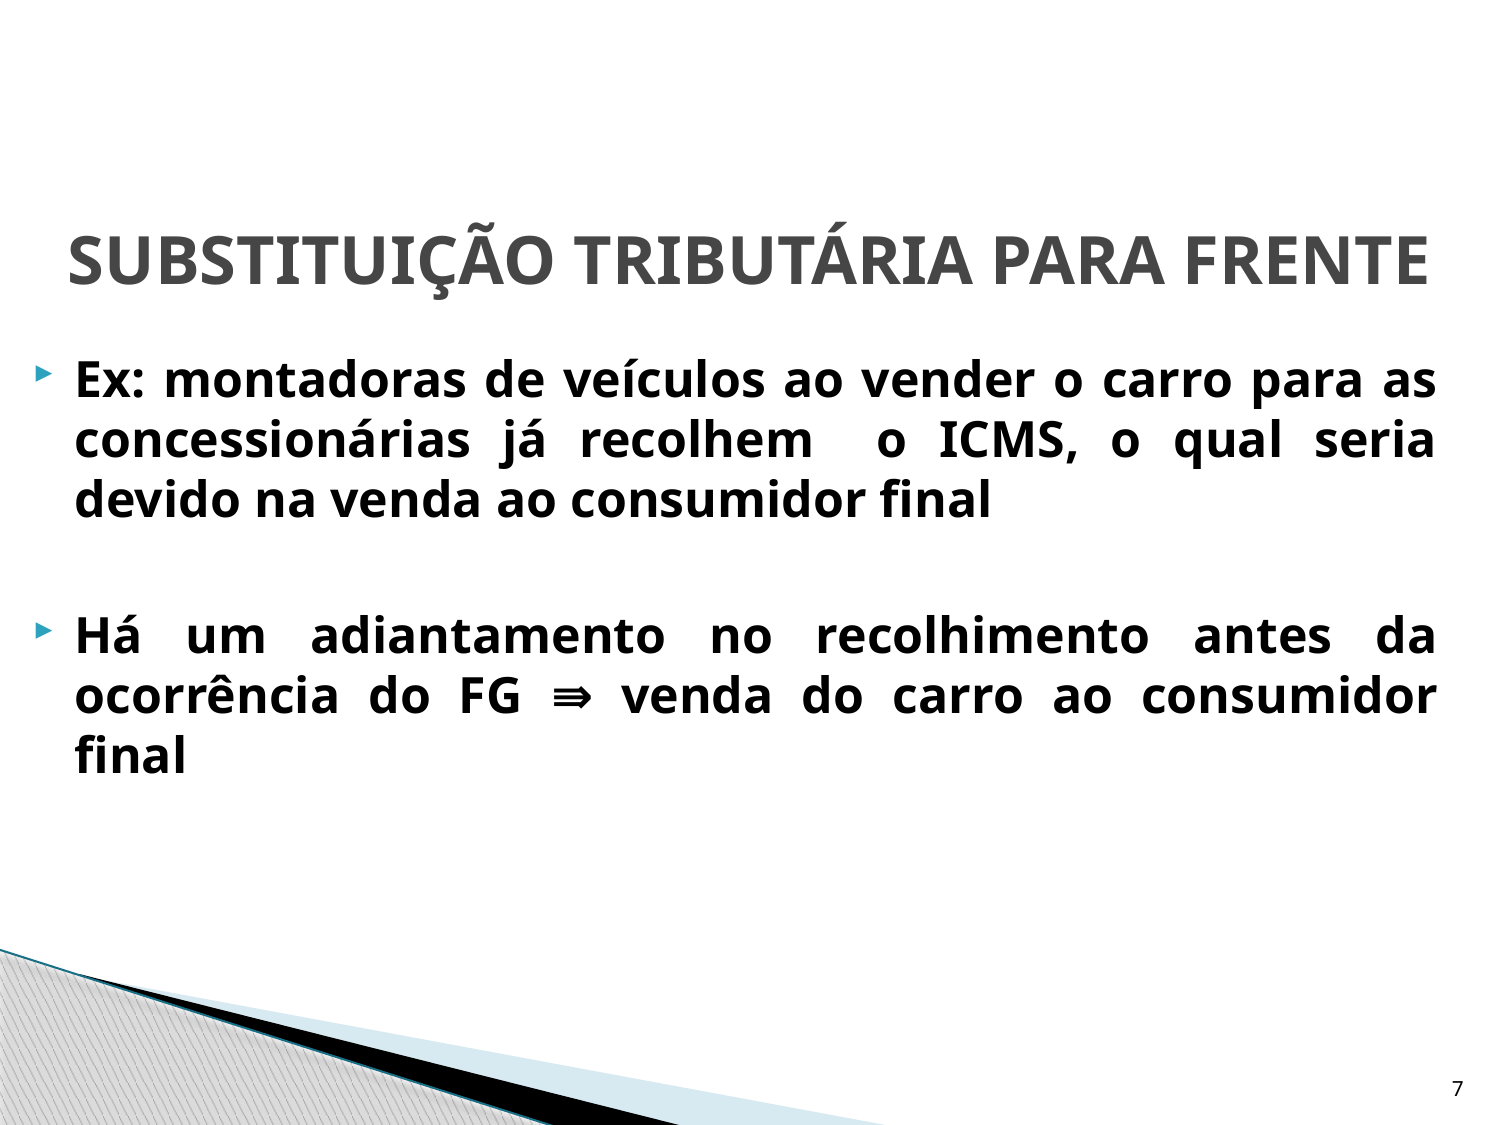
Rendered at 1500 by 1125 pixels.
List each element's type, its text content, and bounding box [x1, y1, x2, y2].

list Ex: montadoras de veículos ao vender o carro para as concessionárias já recolhem o ICMS, o qual seria devido na venda ao consumidor final Há um adiantamento no recolhimento antes da ocorrência do FG ⇛ venda do carro ao consumidor final [0, 339, 1454, 1125]
slide_number 7 [1454, 1051, 1479, 1112]
title SUBSTITUIÇÃO TRIBUTÁRIA PARA FRENTE [0, 222, 1500, 293]
